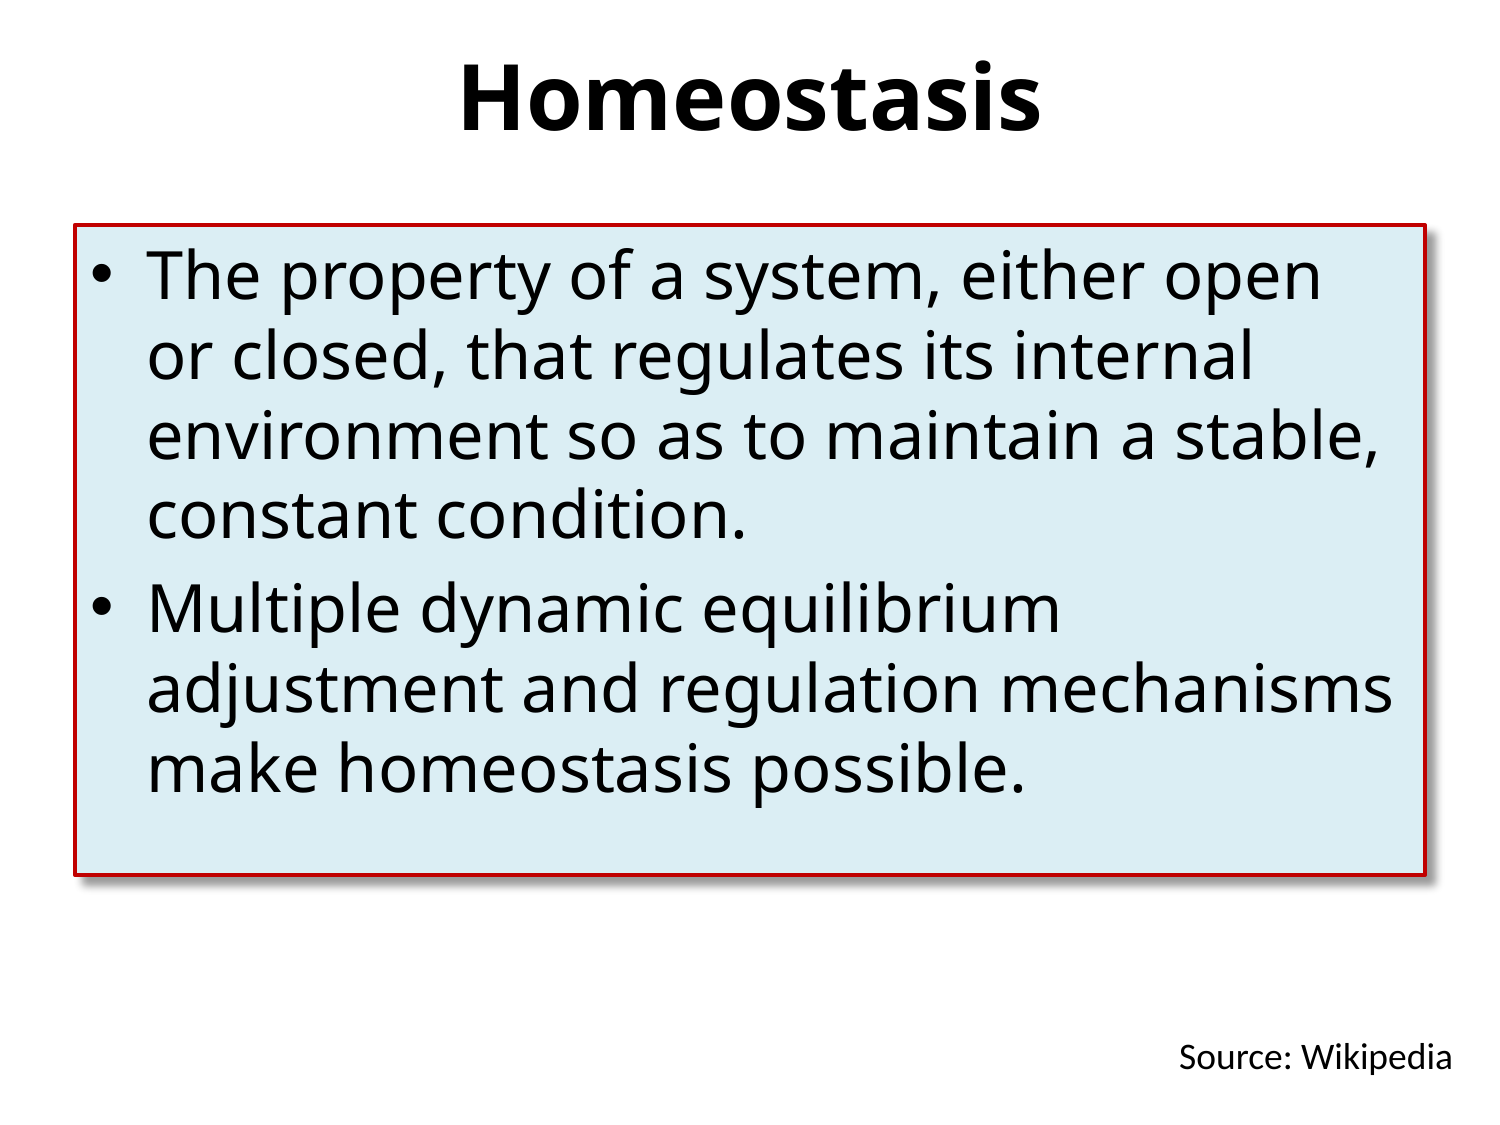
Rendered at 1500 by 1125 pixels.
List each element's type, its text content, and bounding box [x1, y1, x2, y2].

text_box Source: Wikipedia [1164, 1024, 1469, 1085]
title Homeostasis [75, 0, 1425, 188]
list The property of a system, either open or closed, that regulates its internal environment so as to maintain a stable, constant condition. Multiple dynamic equilibrium adjustment and regulation mechanisms make homeostasis possible. [75, 224, 1425, 875]
